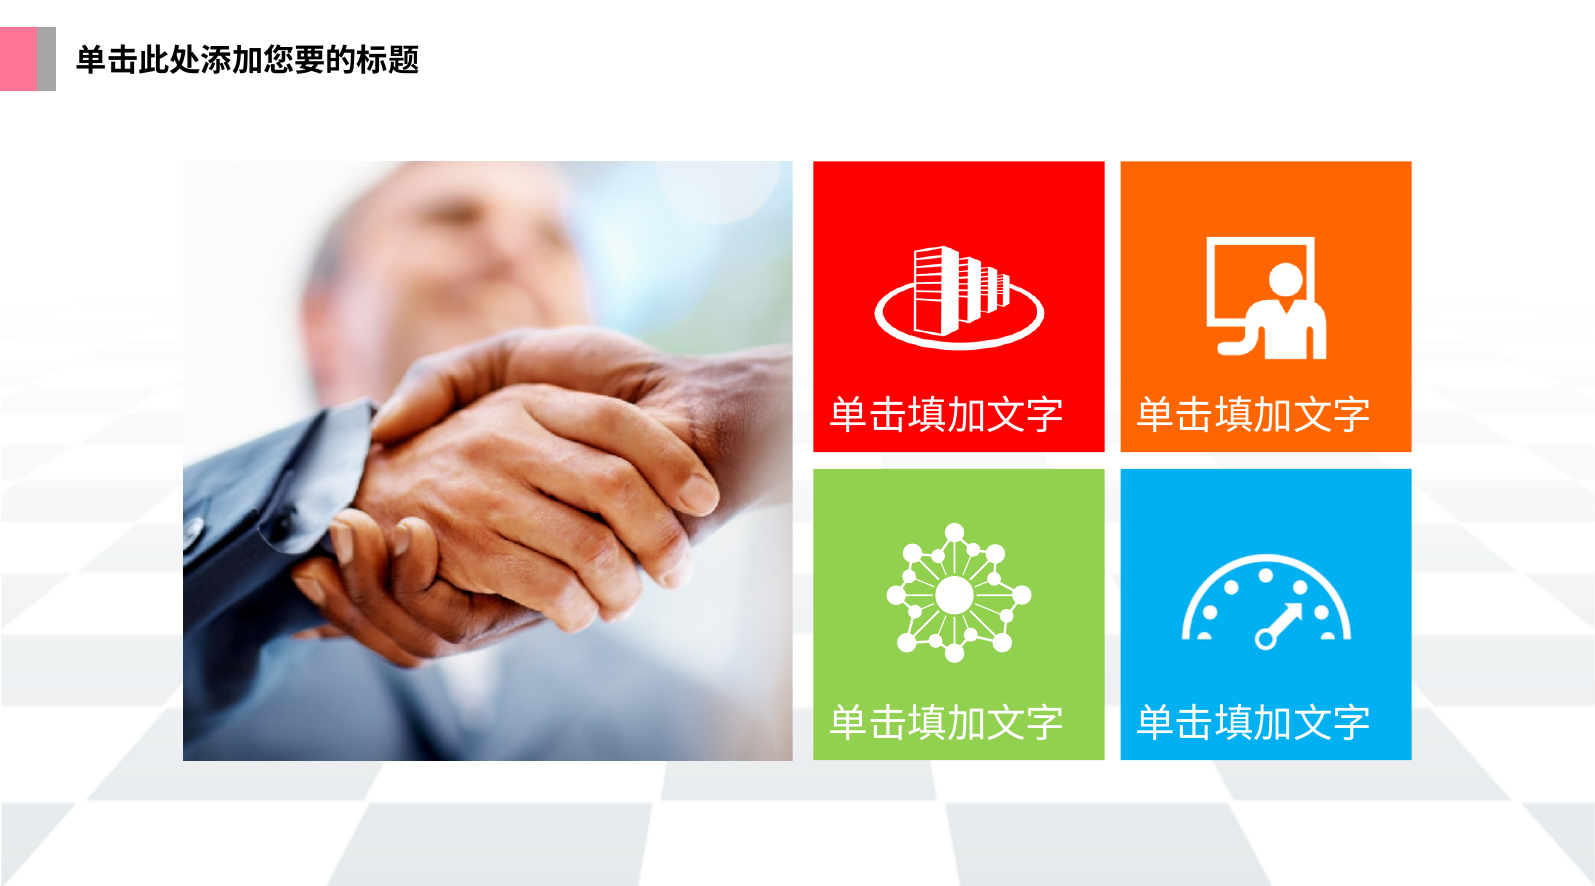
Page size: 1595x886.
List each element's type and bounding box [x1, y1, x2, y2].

picture [0, 0, 1595, 886]
text_box [813, 468, 1105, 761]
text_box [1120, 161, 1412, 453]
text_box [813, 161, 1105, 453]
text_box [1120, 468, 1412, 761]
